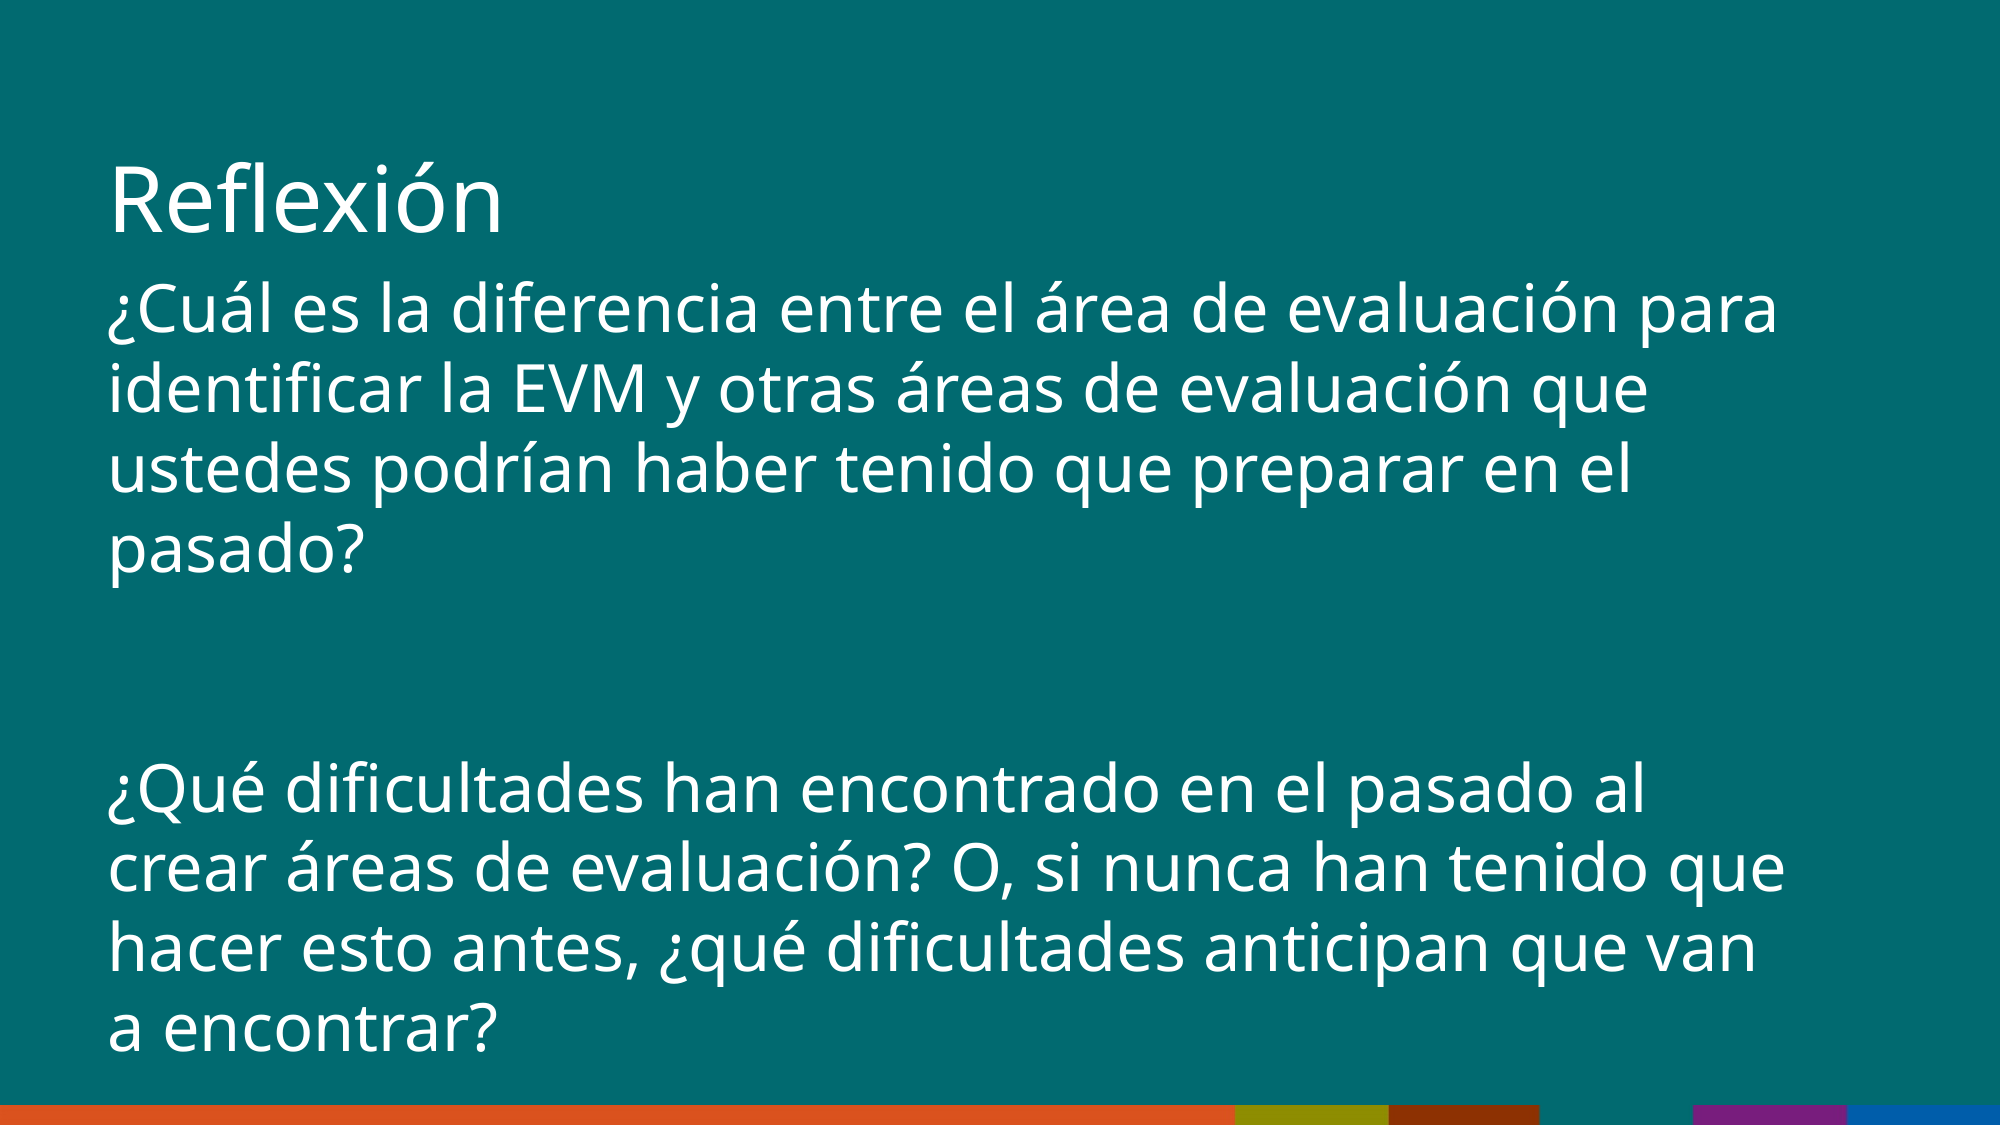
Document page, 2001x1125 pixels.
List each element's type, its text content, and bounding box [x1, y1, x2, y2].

title Reflexión [92, 112, 1908, 259]
text_box ¿Cuál es la diferencia entre el área de evaluación para identificar la EVM y otras áreas de evaluación que ustedes podrían haber tenido que preparar en el pasado? ¿Qué dificultades han encontrado en el pasado al crear áreas de evaluación? O, si nunca han tenido que hacer esto antes, ¿qué dificultades anticipan que van a encontrar? [92, 258, 1810, 1073]
picture [0, 1105, 2000, 1125]
